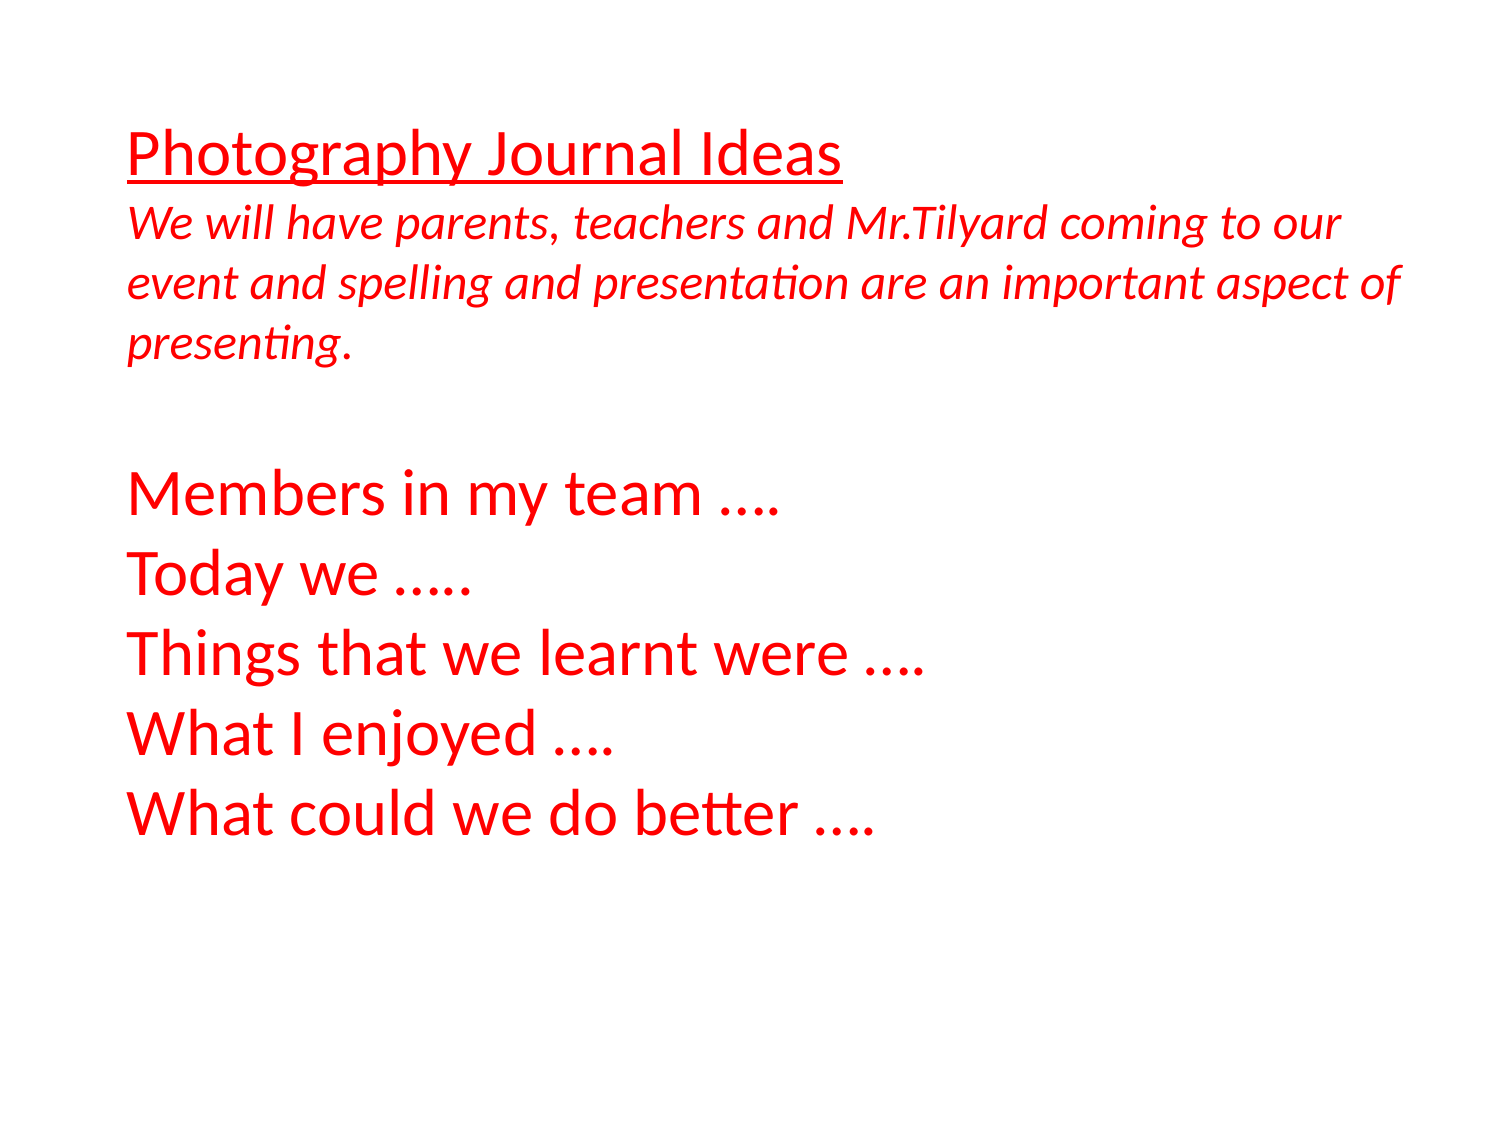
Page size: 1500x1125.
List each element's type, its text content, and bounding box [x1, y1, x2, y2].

text_box Photography Journal Ideas We will have parents, teachers and Mr.Tilyard coming to our event and spelling and presentation are an important aspect of presenting. Members in my team …. Today we ….. Things that we learnt were …. What I enjoyed …. What could we do better …. [112, 101, 1424, 857]
